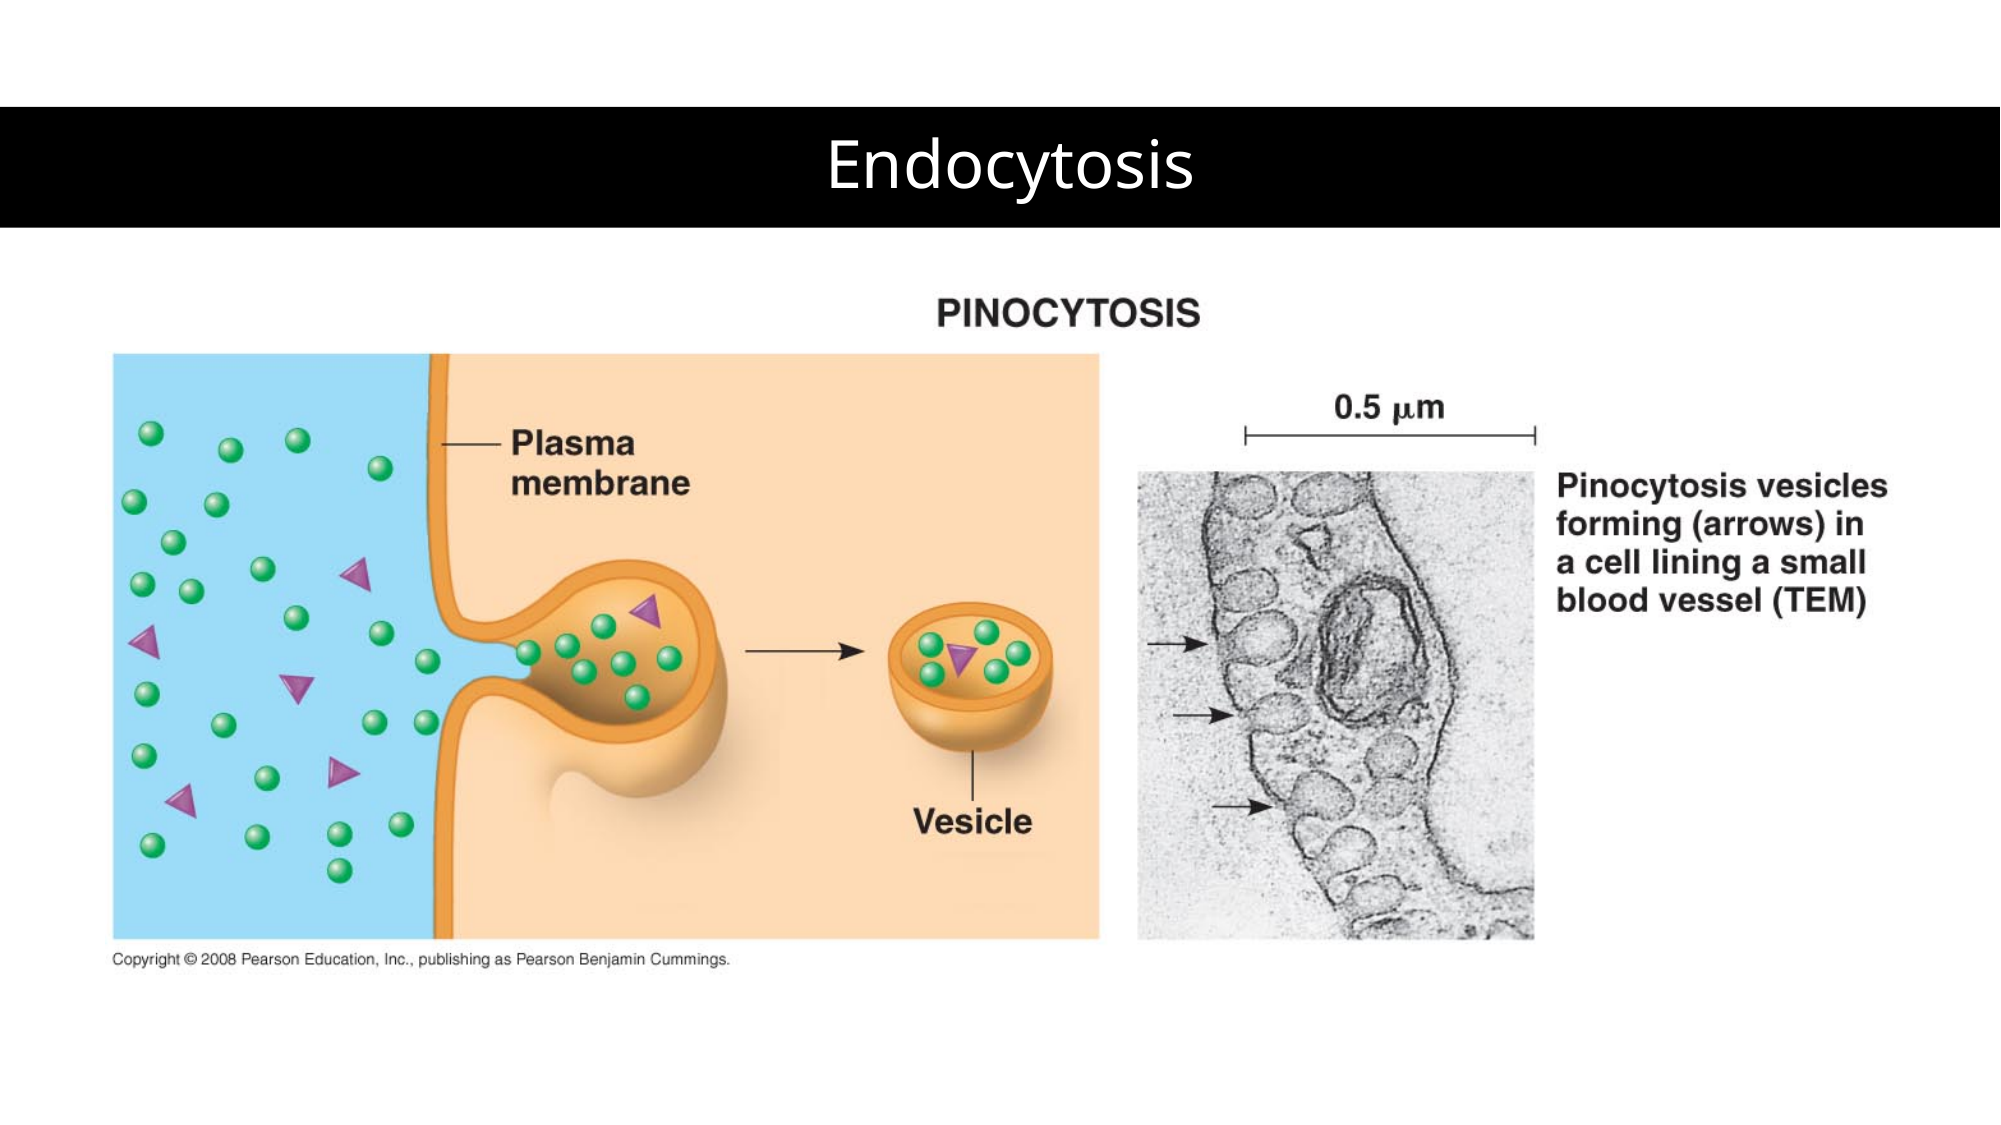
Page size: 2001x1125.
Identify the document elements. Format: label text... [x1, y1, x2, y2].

picture [105, 290, 1895, 980]
text_box [0, 106, 2000, 229]
title Endocytosis [91, 105, 1931, 228]
